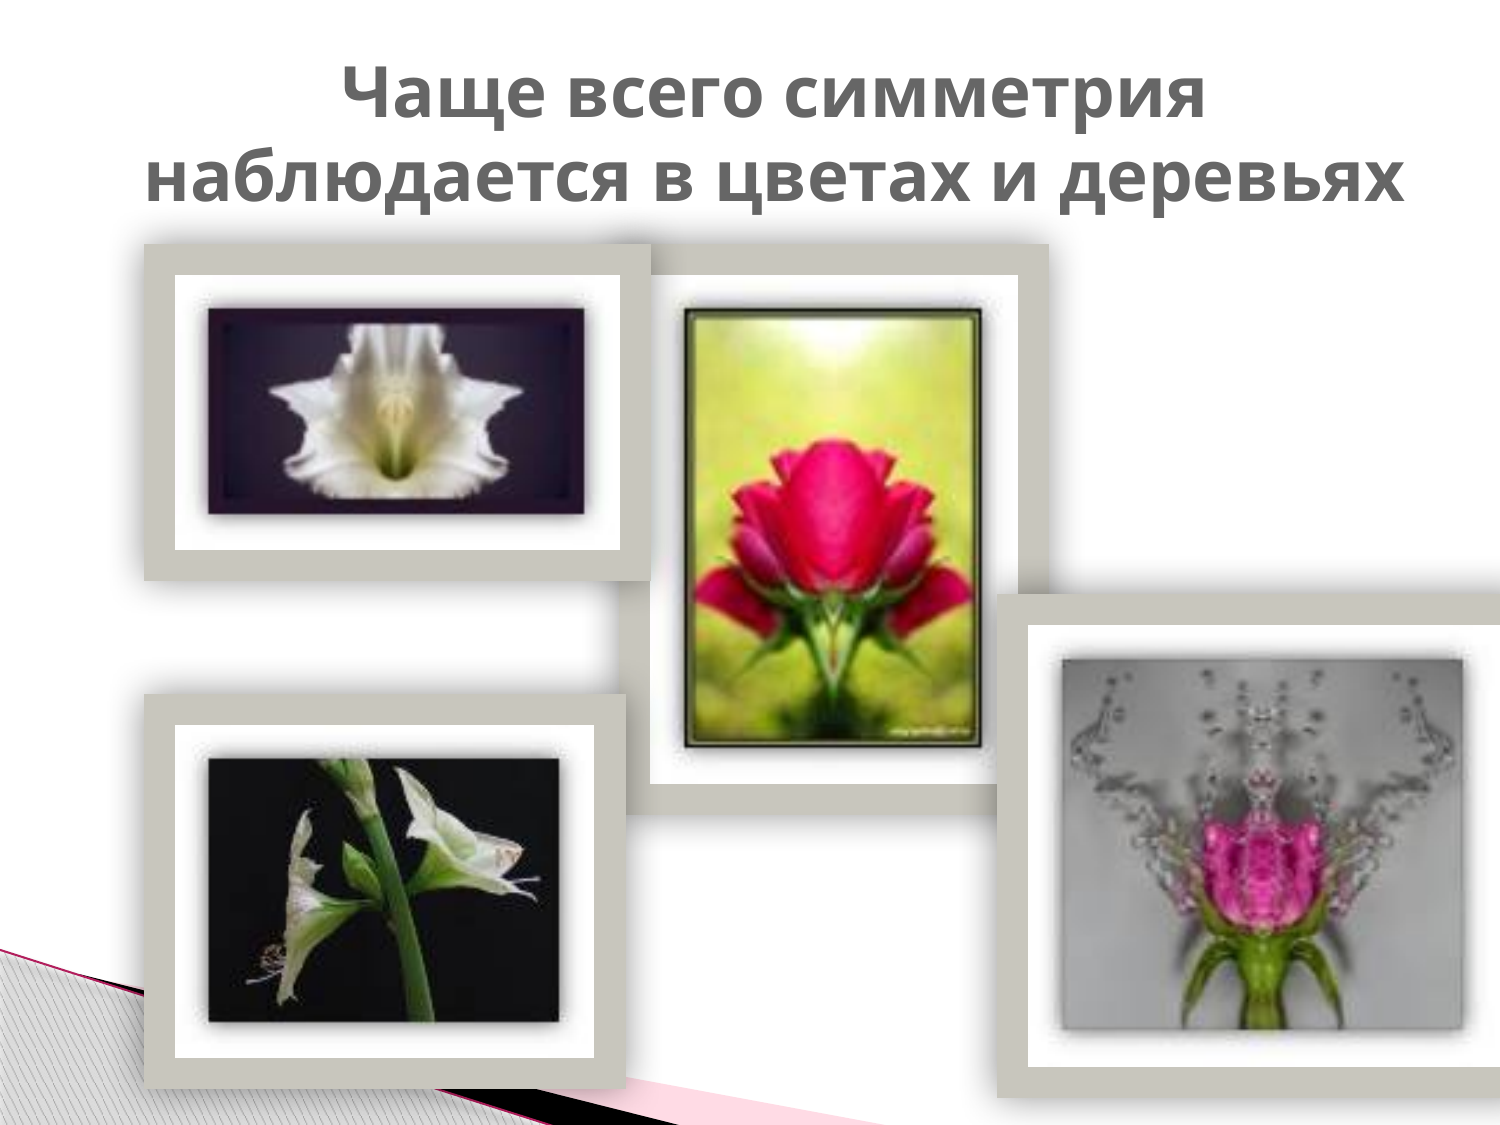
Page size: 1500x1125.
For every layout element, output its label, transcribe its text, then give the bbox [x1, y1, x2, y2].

picture [649, 274, 1018, 784]
picture [1027, 624, 1500, 1067]
picture [174, 274, 621, 551]
picture [174, 724, 595, 1059]
title Чаще всего симметрия наблюдается в цветах и деревьях [75, 37, 1475, 225]
